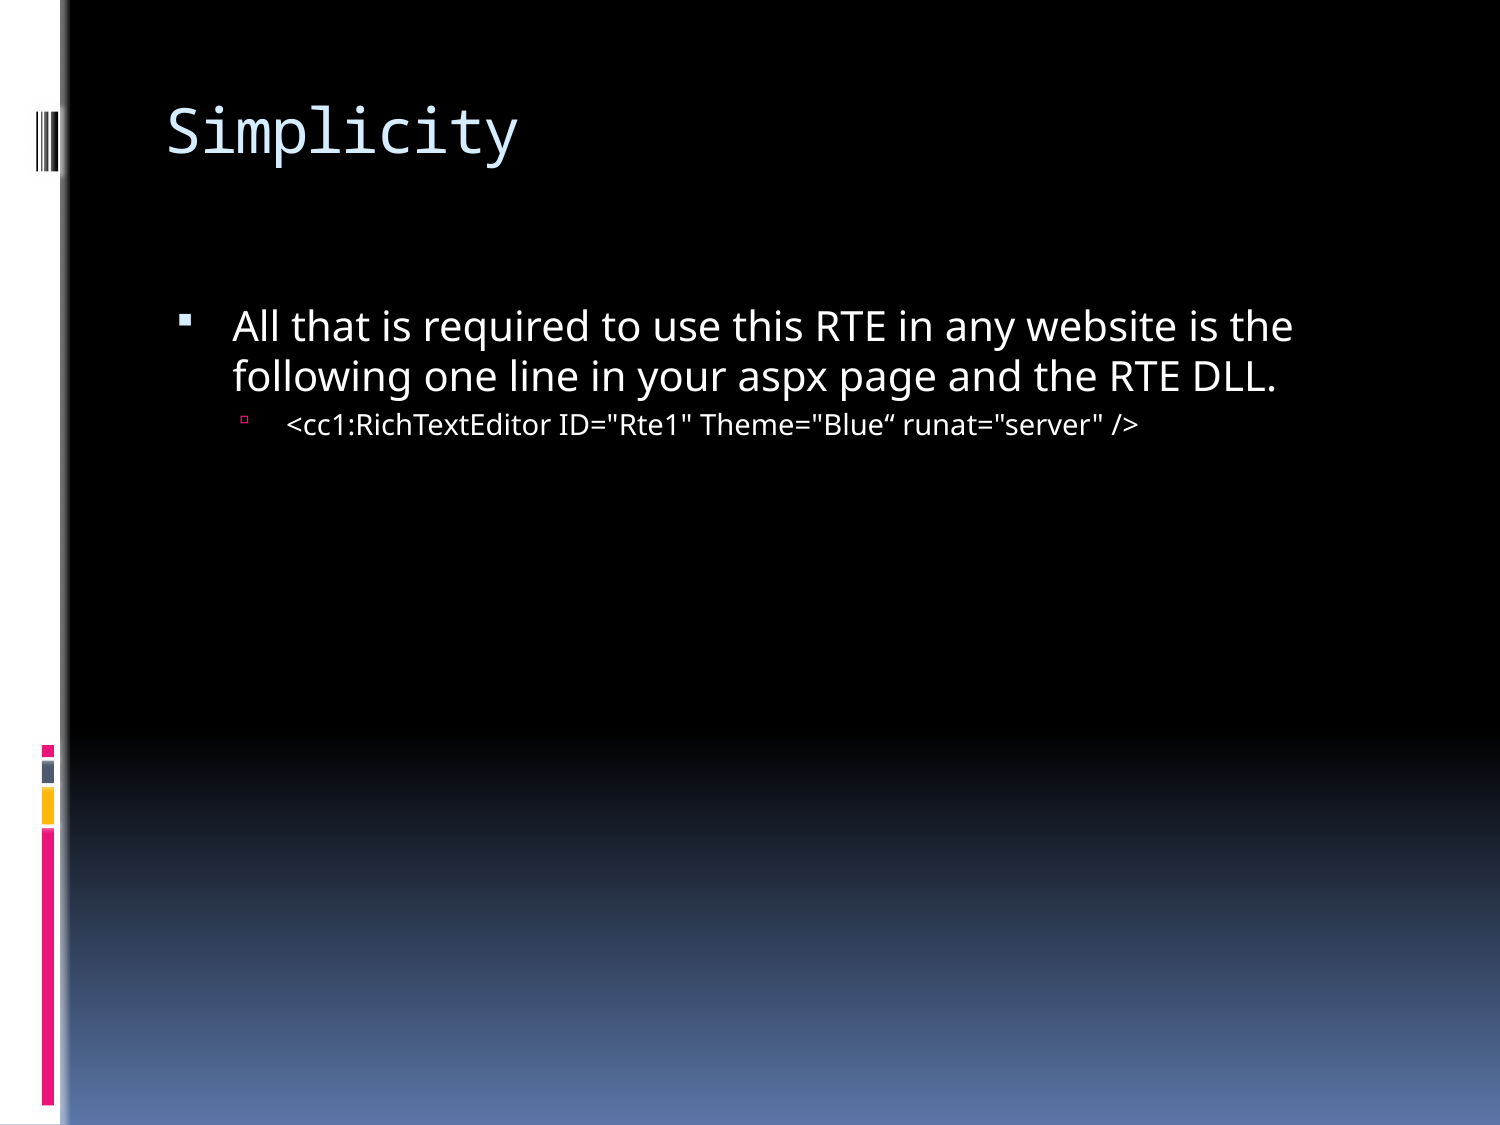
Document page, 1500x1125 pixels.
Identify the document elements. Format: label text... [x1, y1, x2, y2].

list All that is required to use this RTE in any website is the following one line in your aspx page and the RTE DLL. <cc1:RichTextEditor ID="Rte1" Theme="Blue“ runat="server" /> [150, 292, 1425, 1043]
title Simplicity [150, 83, 1425, 234]
